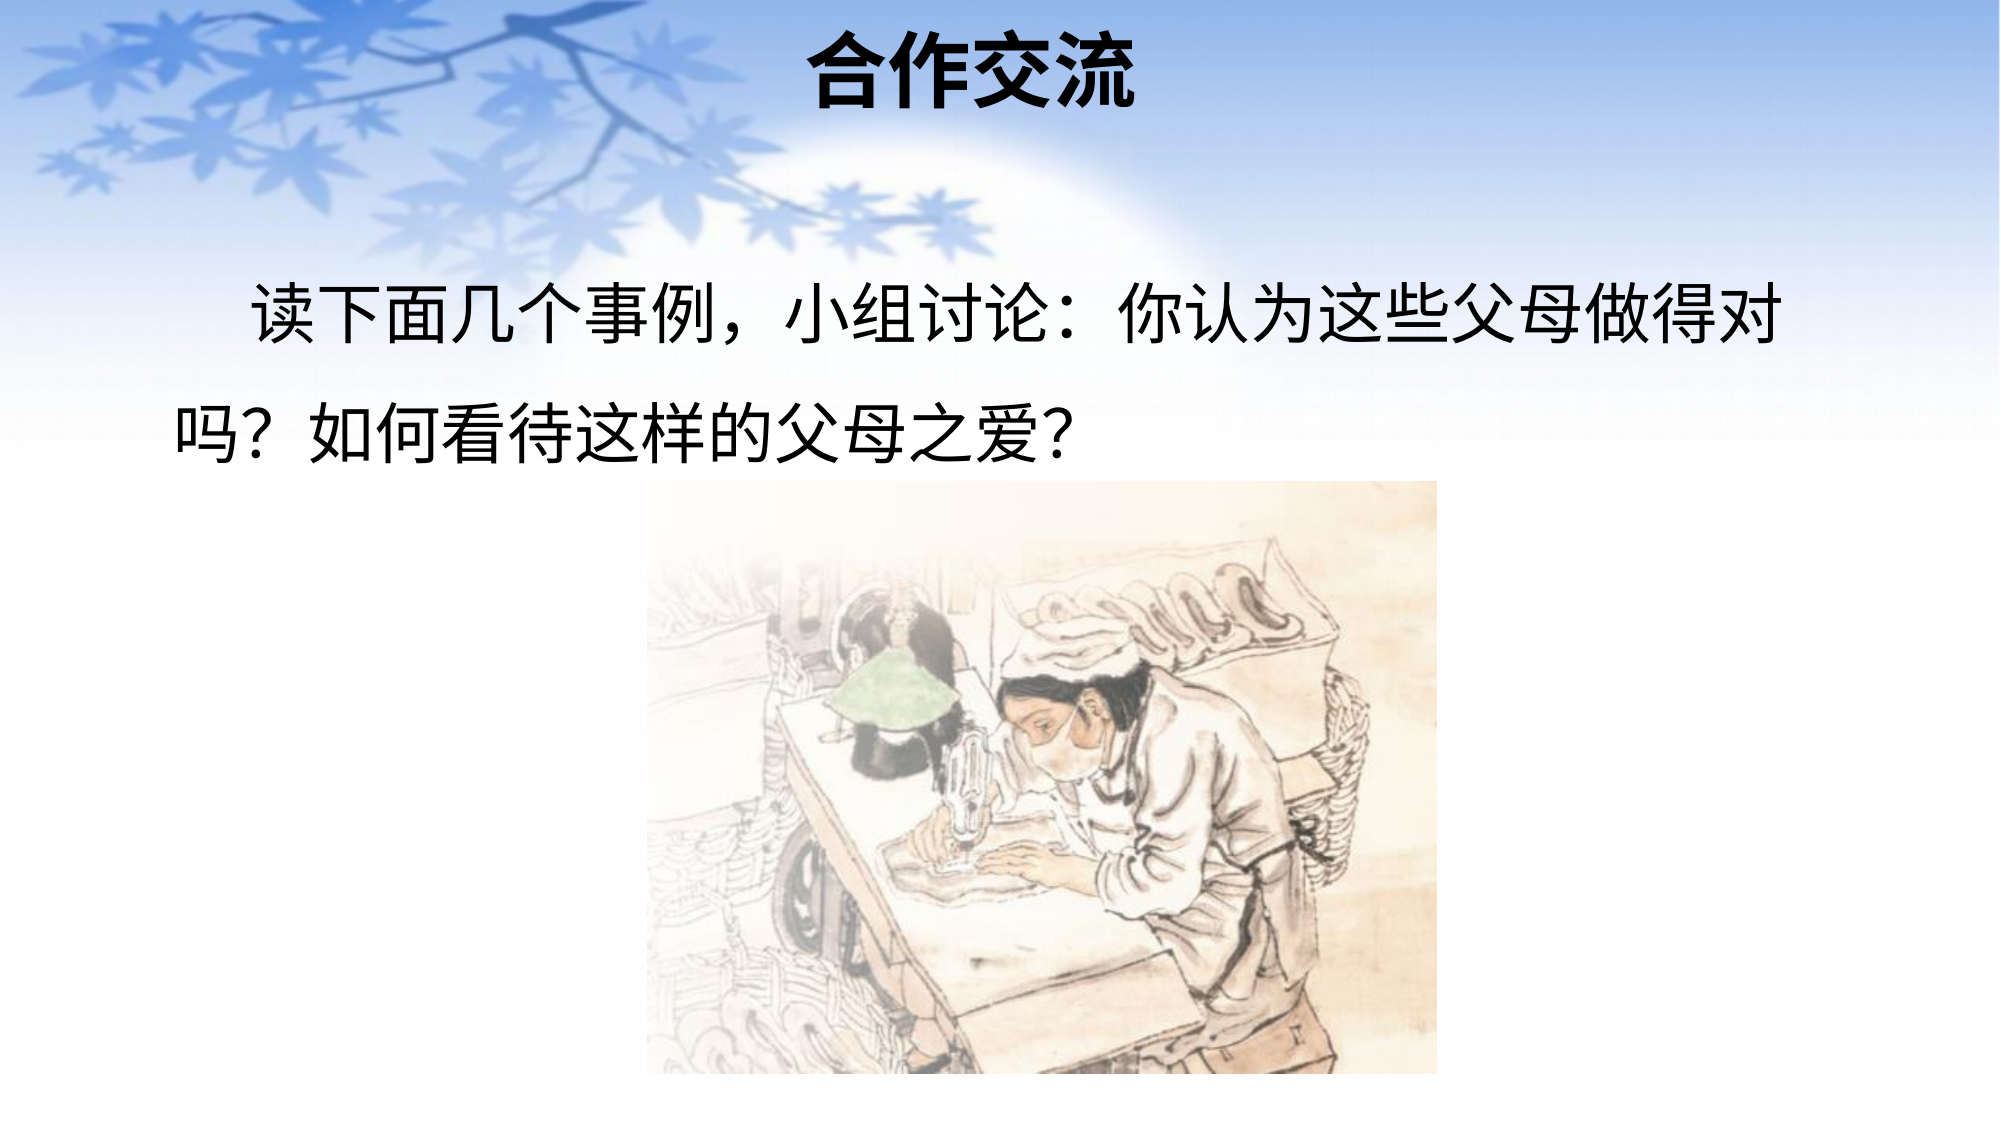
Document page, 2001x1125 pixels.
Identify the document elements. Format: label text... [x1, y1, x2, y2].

text_box 合作交流 [0, 10, 1971, 126]
picture [0, 0, 2001, 1125]
text_box 读下面几个事例，小组讨论：你认为这些父母做得对吗？如何看待这样的父母之爱？ [159, 224, 1862, 479]
